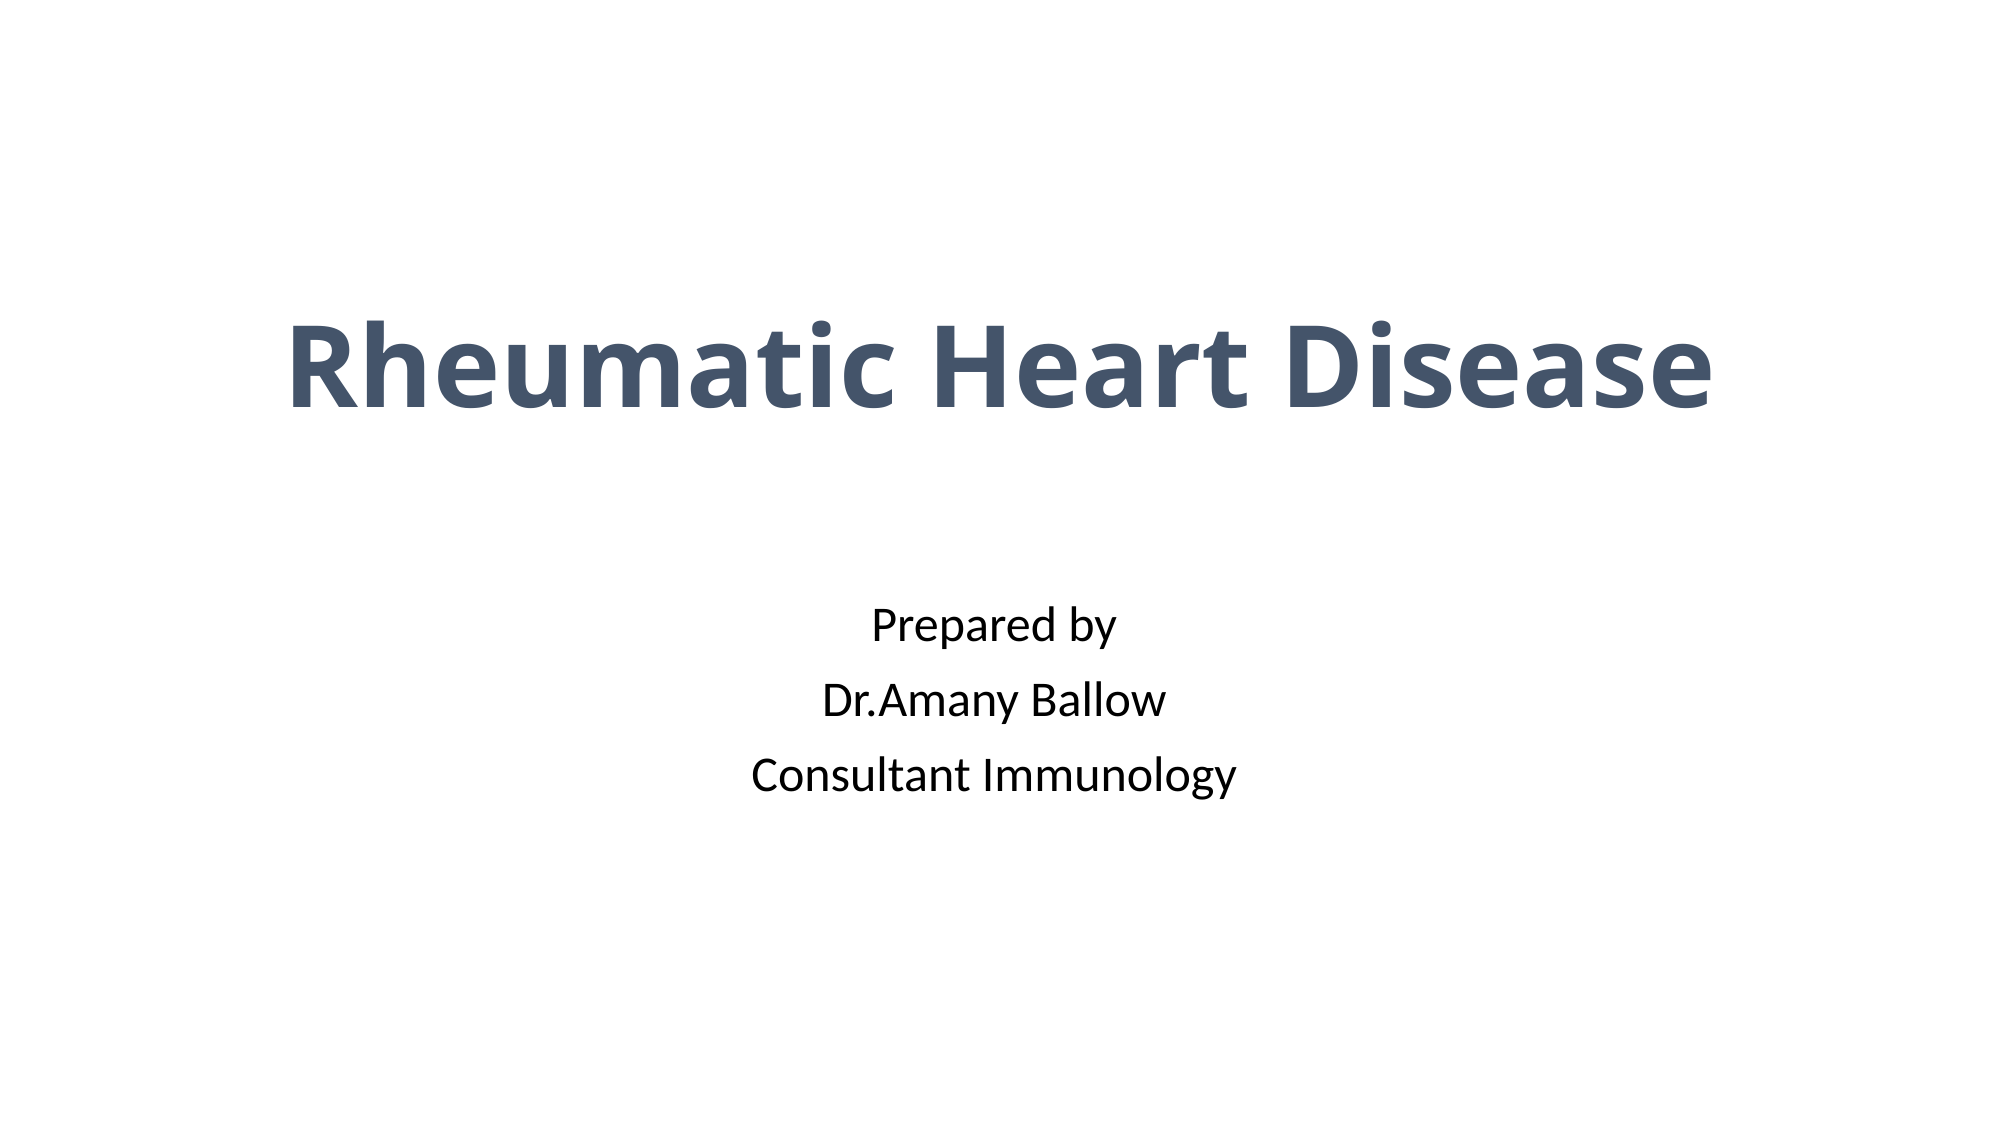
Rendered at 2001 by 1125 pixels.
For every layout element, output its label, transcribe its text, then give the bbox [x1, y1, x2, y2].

subtitle Prepared by Dr.Amany Ballow Consultant Immunology [249, 590, 1750, 863]
title Rheumatic Heart Disease [249, 184, 1750, 576]
